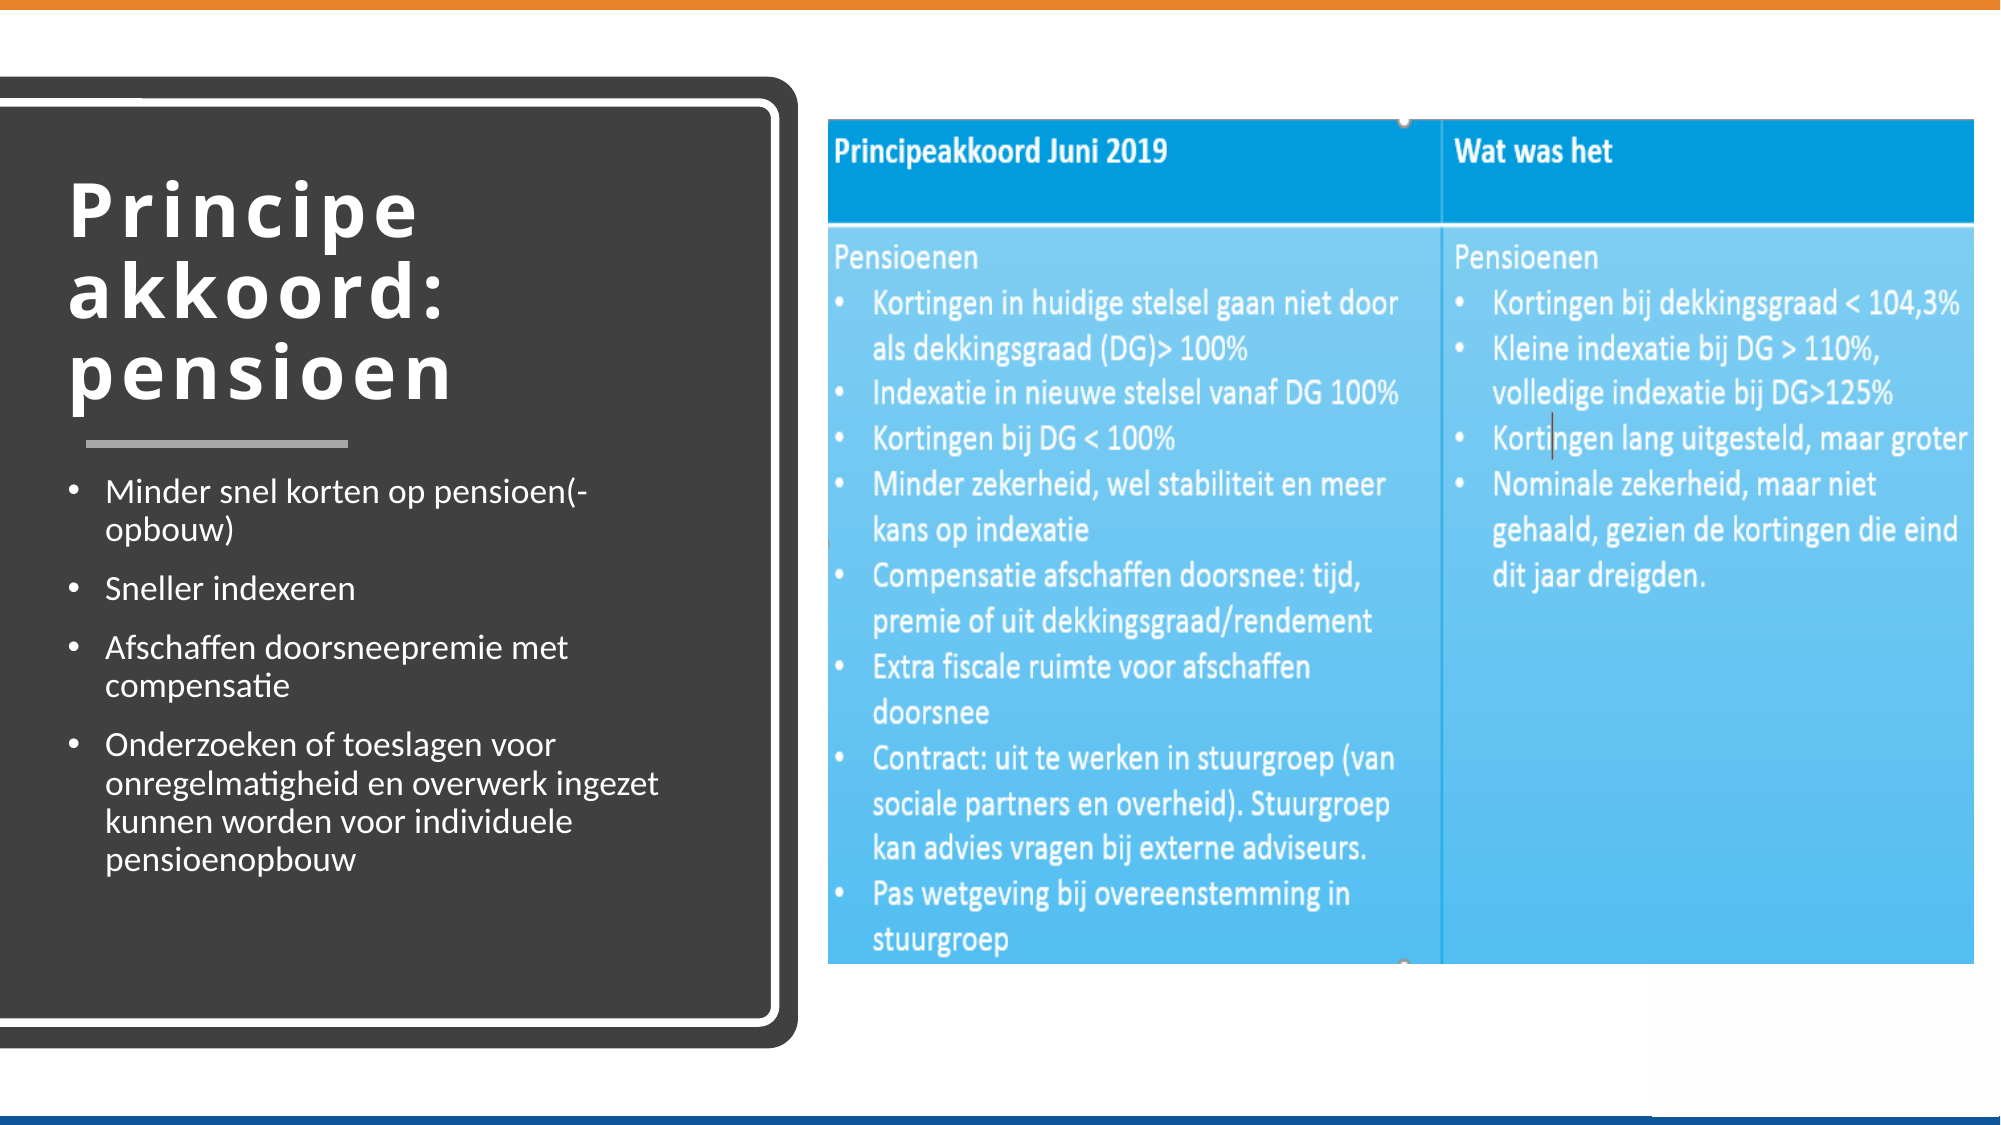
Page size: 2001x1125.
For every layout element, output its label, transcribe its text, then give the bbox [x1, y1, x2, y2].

picture [1154, 139, 1166, 162]
picture [1139, 139, 1150, 162]
text_box [0, 101, 777, 1024]
picture [836, 139, 849, 162]
picture [1122, 139, 1136, 162]
picture [954, 137, 966, 162]
picture [863, 139, 867, 162]
picture [982, 145, 1013, 162]
picture [1060, 145, 1073, 162]
picture [1515, 145, 1535, 162]
picture [1016, 145, 1025, 162]
picture [1572, 137, 1612, 162]
picture [900, 139, 904, 162]
list Minder snel korten op pensioen(-opbouw) Sneller indexeren Afschaffen doorsneepremie met compensatie Onderzoeken of toeslagen voor onregelmatigheid en overwerk ingezet kunnen worden voor individuele pensioenopbouw [52, 464, 725, 964]
picture [887, 145, 897, 162]
picture [1077, 145, 1089, 162]
picture [1026, 137, 1039, 162]
picture [1048, 139, 1056, 162]
text_box [0, 75, 799, 1050]
picture [1538, 145, 1563, 162]
picture [1482, 145, 1494, 162]
picture [969, 137, 981, 162]
picture [908, 145, 936, 169]
picture [1093, 139, 1097, 162]
picture [1108, 139, 1120, 162]
picture [871, 145, 883, 162]
picture [828, 119, 1999, 1117]
title Principe akkoord: pensioen [52, 160, 725, 428]
picture [852, 145, 860, 162]
picture [938, 145, 950, 162]
picture [1455, 139, 1481, 162]
picture [1497, 140, 1505, 162]
